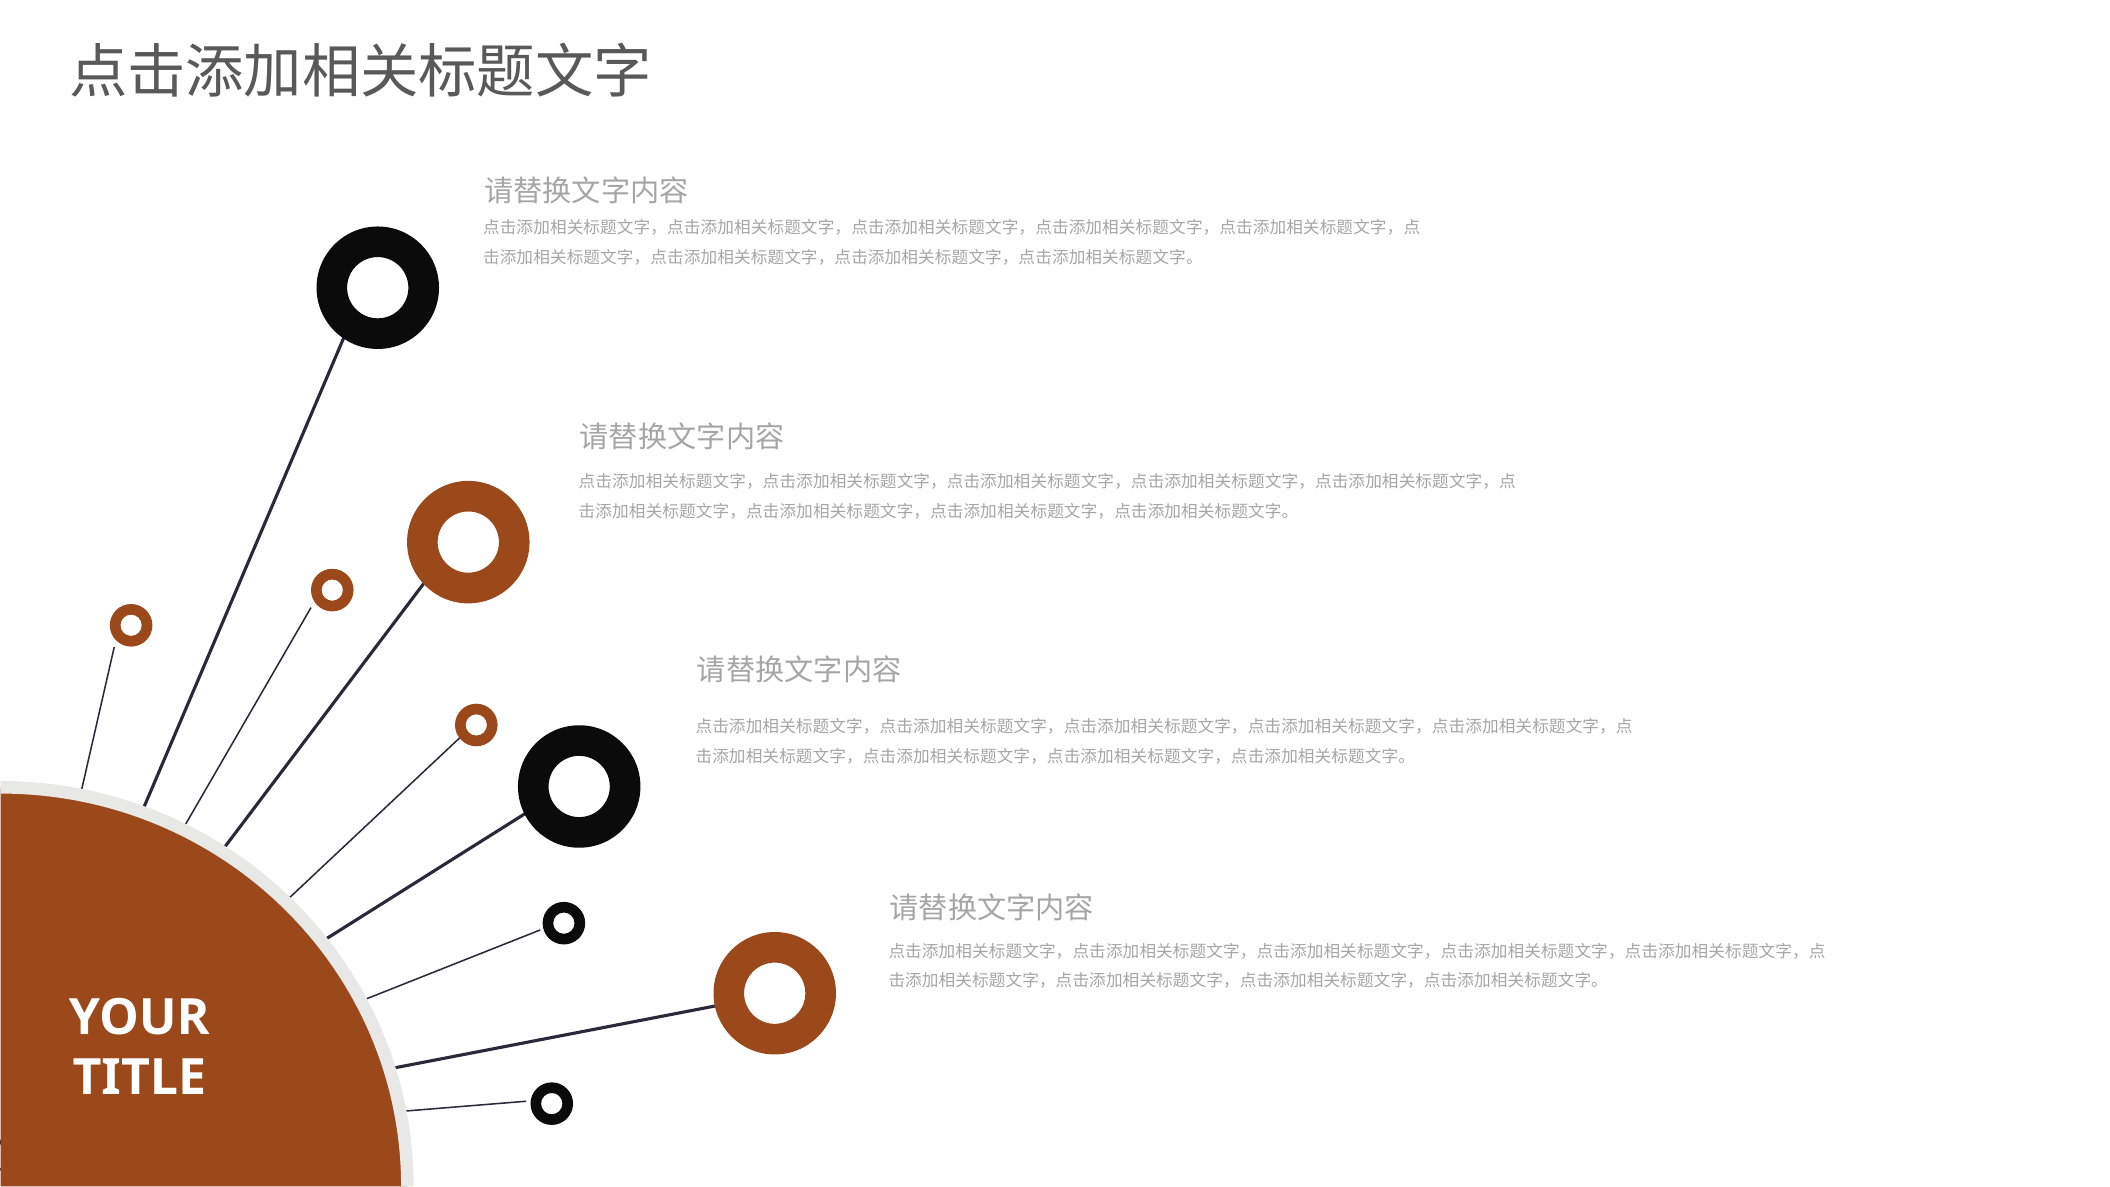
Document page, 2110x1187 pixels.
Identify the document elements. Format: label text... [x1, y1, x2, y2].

text_box 点击添加相关标题文字，点击添加相关标题文字，点击添加相关标题文字，点击添加相关标题文字，点击添加相关标题文字，点击添加相关标题文字，点击添加相关标题文字，点击添加相关标题文字，点击添加相关标题文字。 [722, 698, 1658, 773]
text_box [722, 932, 836, 1055]
text_box 请替换文字内容 [722, 403, 963, 462]
text_box 点击添加相关标题文字，点击添加相关标题文字，点击添加相关标题文字，点击添加相关标题文字，点击添加相关标题文字，点击添加相关标题文字，点击添加相关标题文字，点击添加相关标题文字，点击添加相关标题文字。 [722, 453, 1540, 529]
text_box 请替换文字内容 [873, 874, 1273, 933]
text_box 请替换文字内容 [722, 642, 1080, 694]
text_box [0, 787, 408, 1187]
text_box 点击添加相关标题文字，点击添加相关标题文字，点击添加相关标题文字，点击添加相关标题文字，点击添加相关标题文字，点击添加相关标题文字，点击添加相关标题文字，点击添加相关标题文字，点击添加相关标题文字。 [873, 922, 1850, 998]
text_box 点击添加相关标题文字，点击添加相关标题文字，点击添加相关标题文字，点击添加相关标题文字，点击添加相关标题文字，点击添加相关标题文字，点击添加相关标题文字，点击添加相关标题文字，点击添加相关标题文字。 [468, 199, 1445, 274]
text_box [0, 326, 722, 1176]
text_box 请替换文字内容 [468, 157, 867, 216]
text_box 点击添加相关标题文字 [54, 26, 667, 112]
text_box [316, 226, 440, 326]
